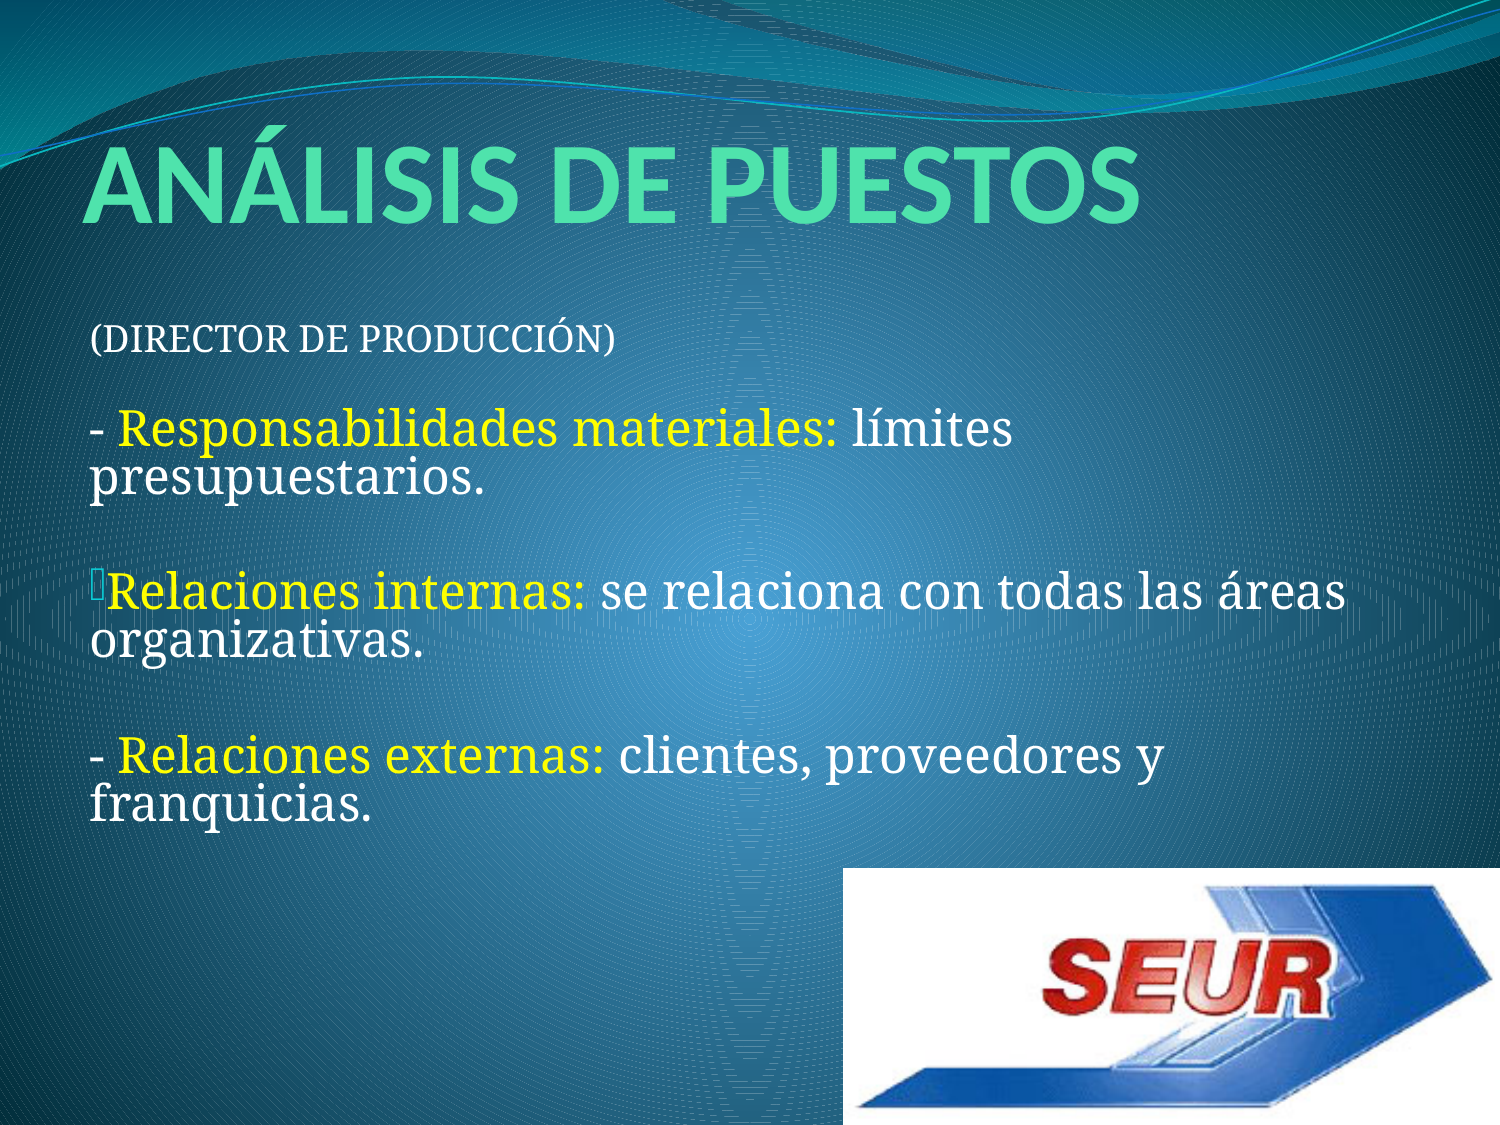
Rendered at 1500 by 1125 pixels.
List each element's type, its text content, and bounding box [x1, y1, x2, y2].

picture [843, 868, 1500, 1125]
title ANÁLISIS DE PUESTOS [81, 23, 1358, 248]
list (DIRECTOR DE PRODUCCIÓN) - Responsabilidades materiales: límites presupuestarios. Relaciones internas: se relaciona con todas las áreas organizativas. - Relaciones externas: clientes, proveedores y franquicias. [81, 316, 1358, 774]
